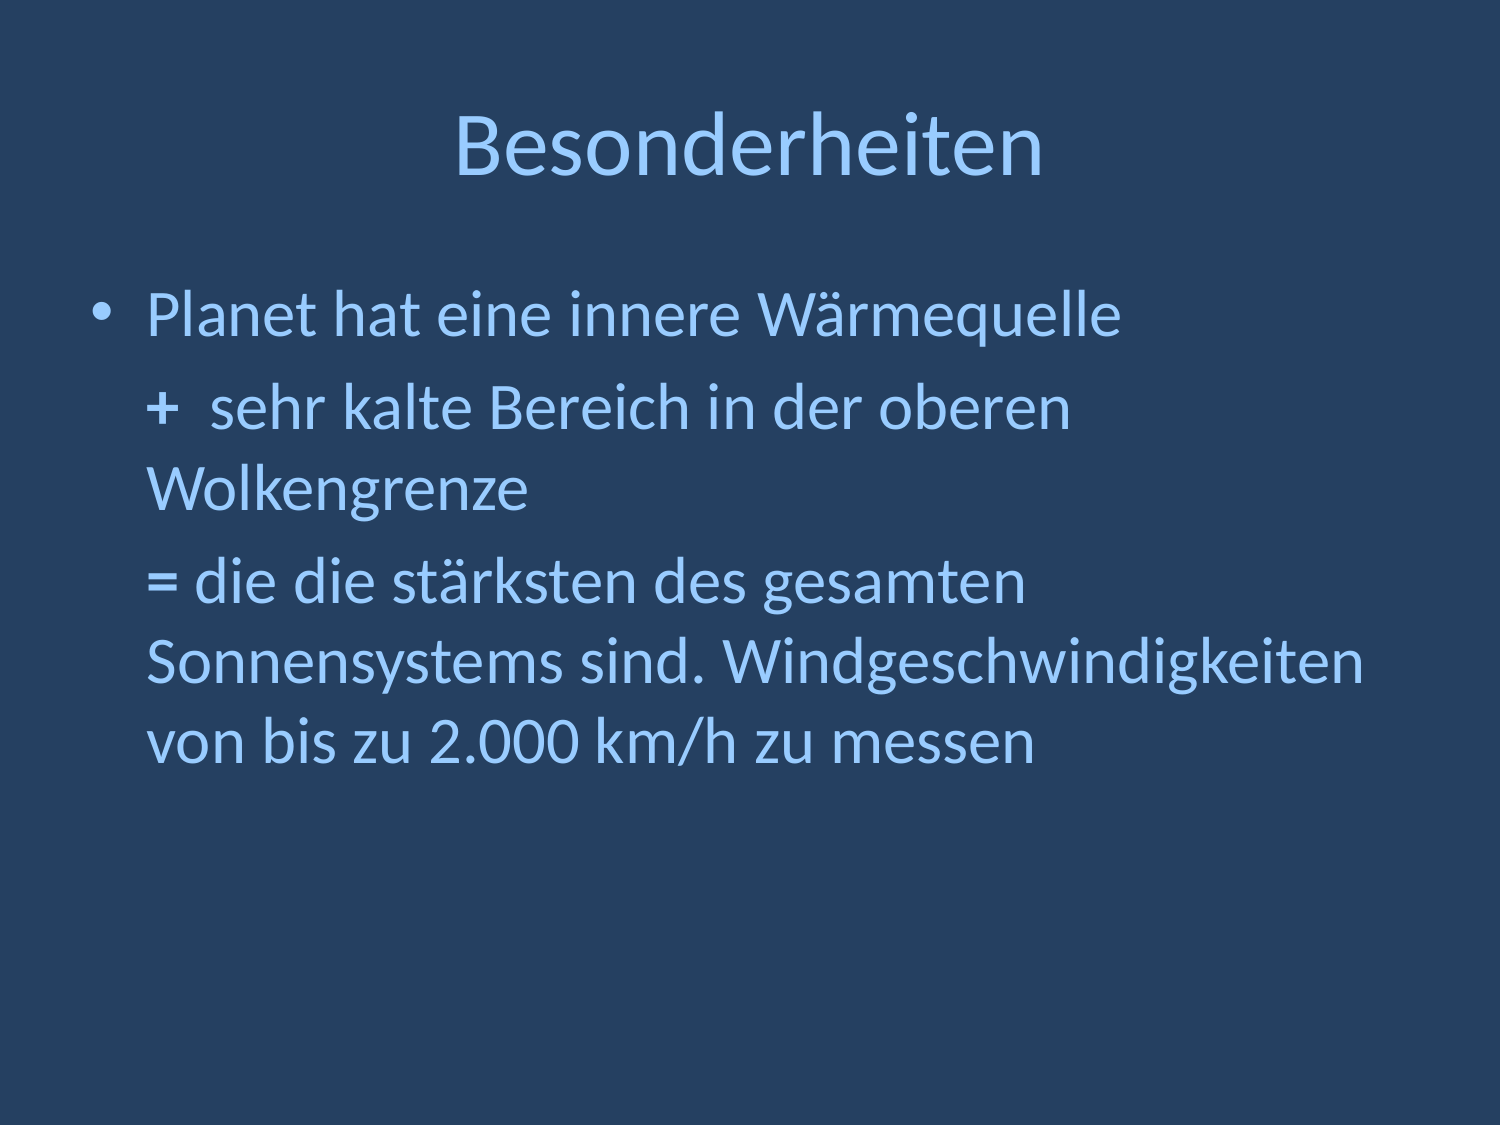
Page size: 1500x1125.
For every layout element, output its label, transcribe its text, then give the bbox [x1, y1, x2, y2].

title Besonderheiten [74, 44, 1426, 233]
list Planet hat eine innere Wärmequelle + sehr kalte Bereich in der oberen Wolkengrenze = die die stärksten des gesamten Sonnensystems sind. Windgeschwindigkeiten von bis zu 2.000 km/h zu messen [74, 262, 1426, 1006]
